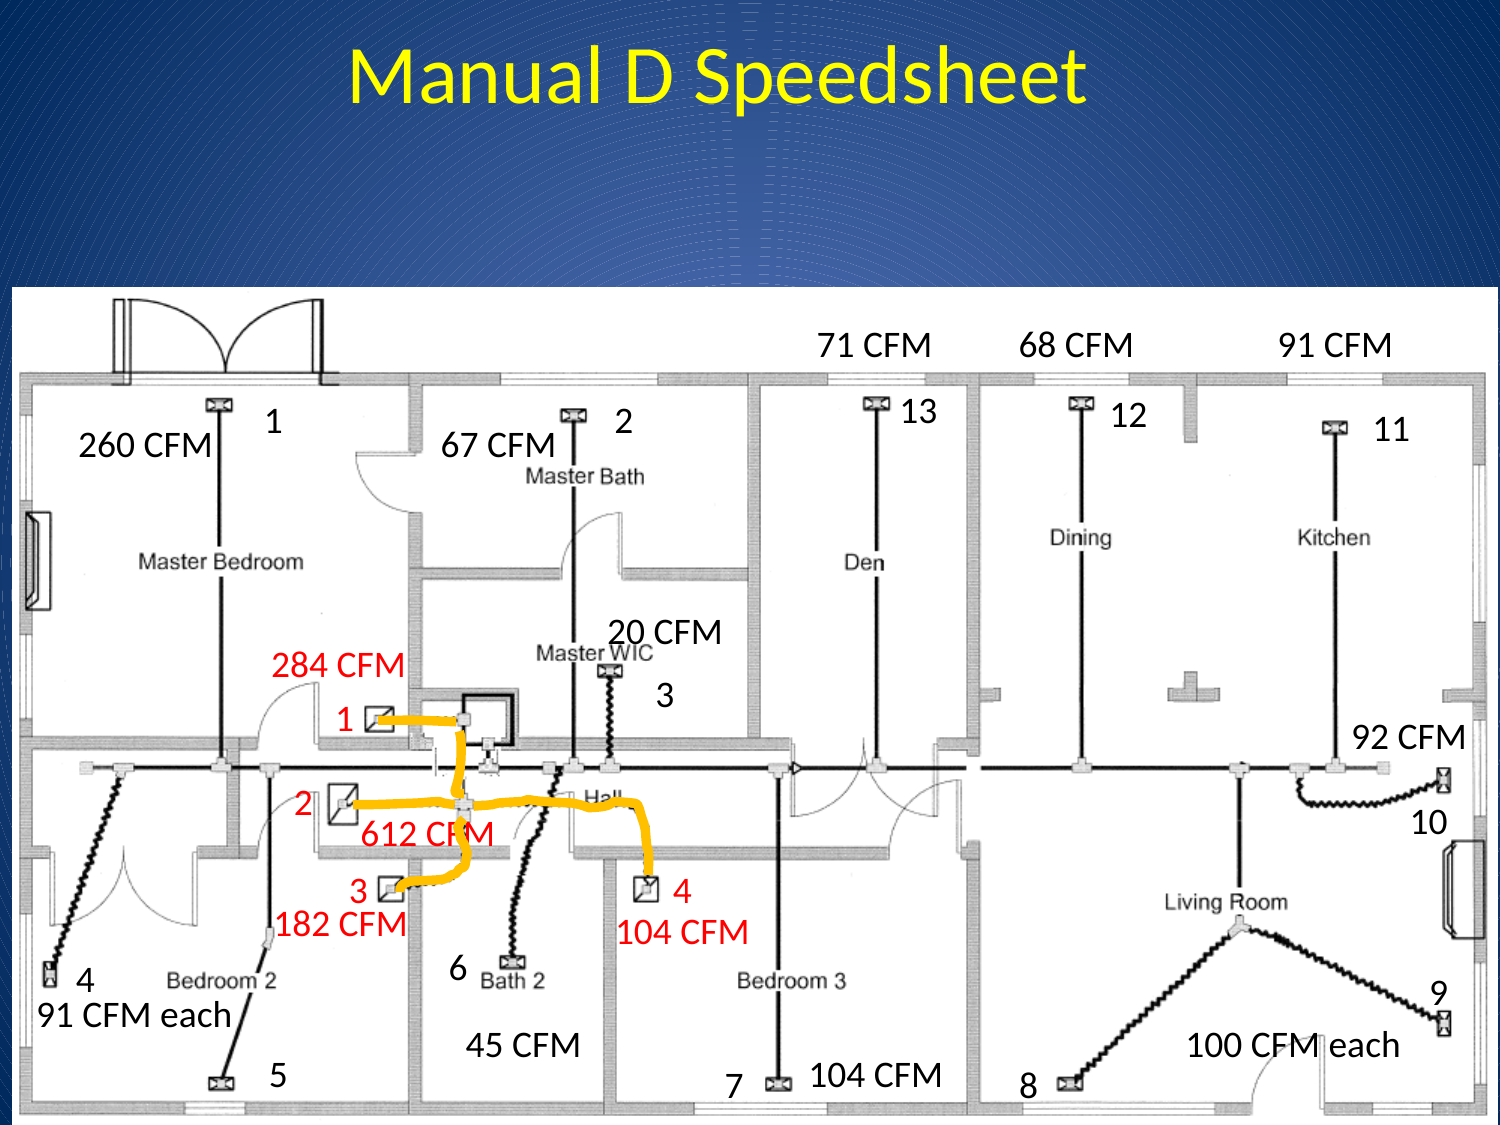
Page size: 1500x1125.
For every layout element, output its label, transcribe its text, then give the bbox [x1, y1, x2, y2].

text_box Manual D Speedsheet [331, 12, 1104, 128]
picture [12, 287, 1499, 1125]
